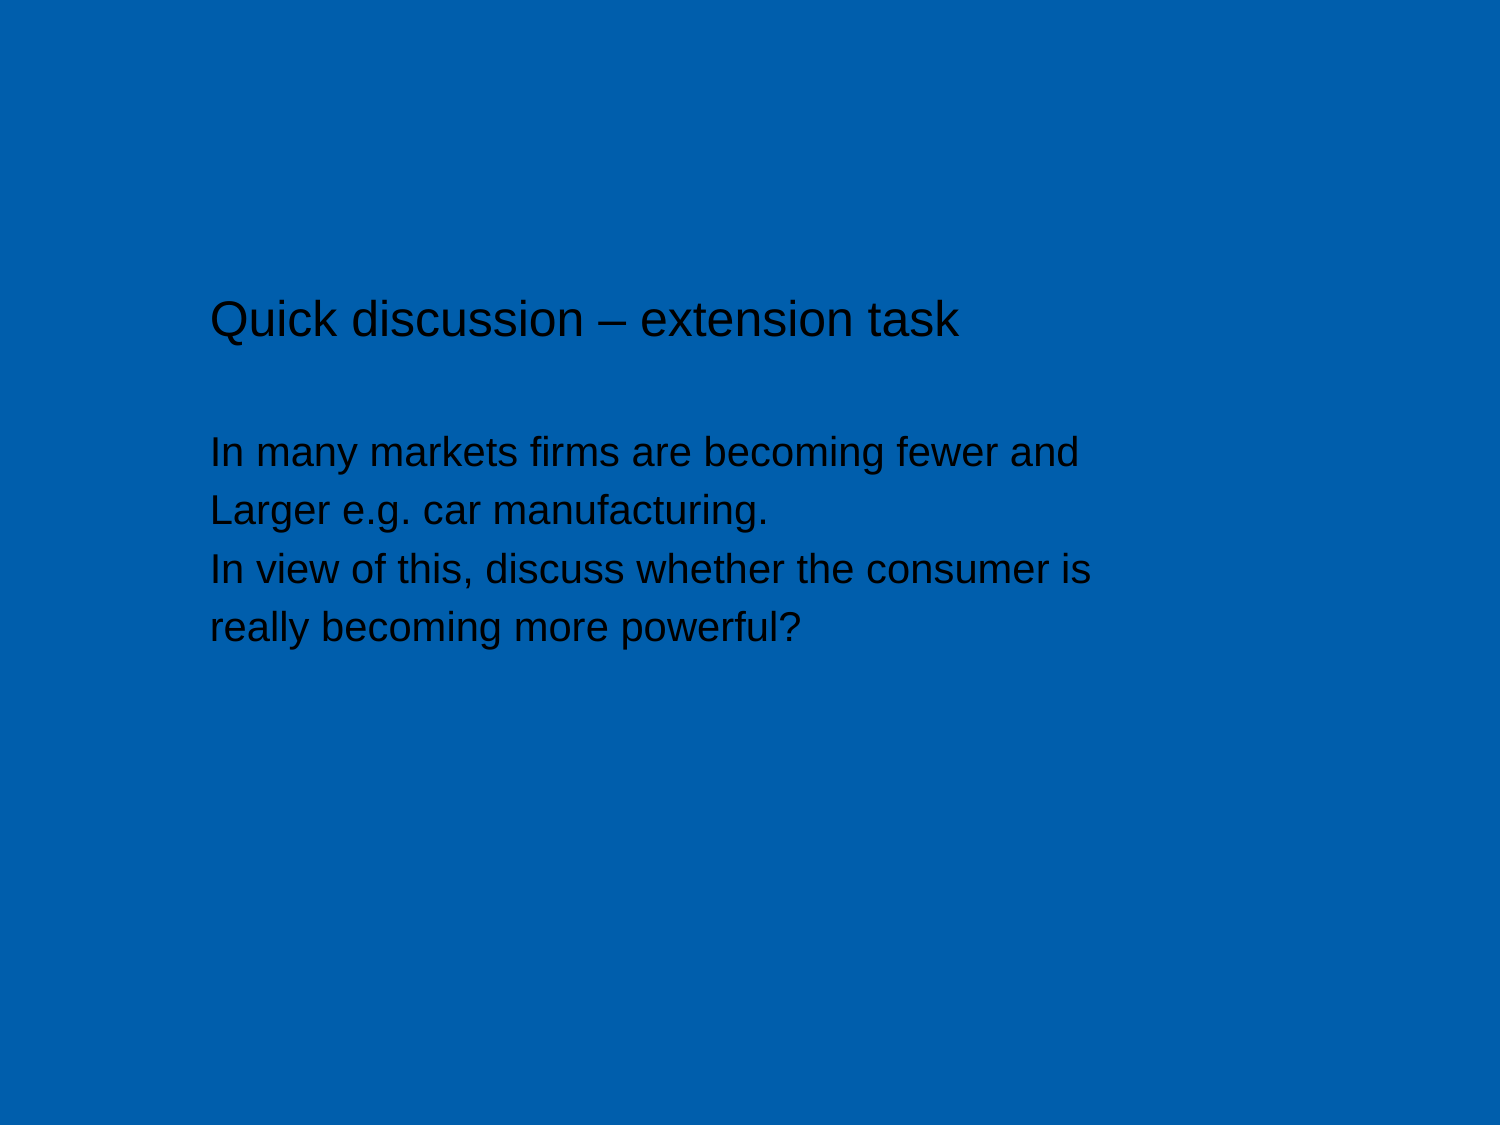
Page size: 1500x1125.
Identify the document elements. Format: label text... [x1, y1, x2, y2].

list Quick discussion – extension task In many markets firms are becoming fewer and Larger e.g. car manufacturing. In view of this, discuss whether the consumer is really becoming more powerful? [194, 278, 1458, 930]
